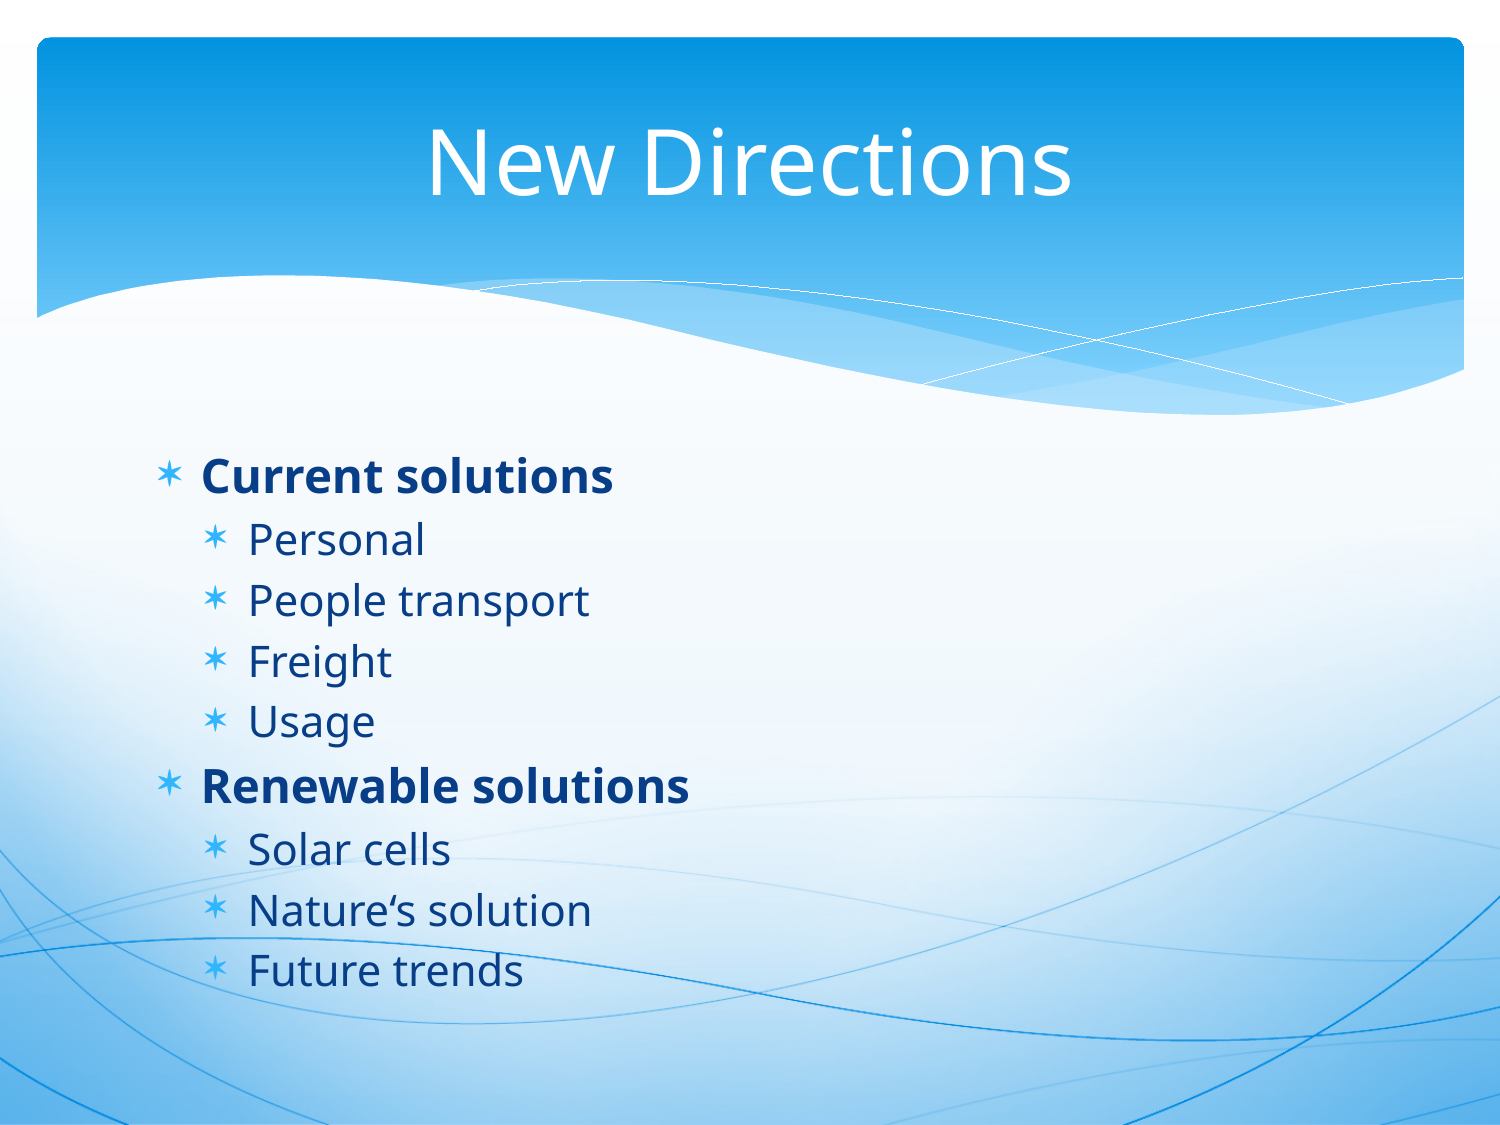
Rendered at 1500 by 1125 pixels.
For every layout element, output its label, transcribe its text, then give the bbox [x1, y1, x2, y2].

list Current solutions Personal People transport Freight Usage Renewable solutions Solar cells Nature‘s solution Future trends [143, 438, 1359, 1005]
title New Directions [75, 55, 1425, 261]
